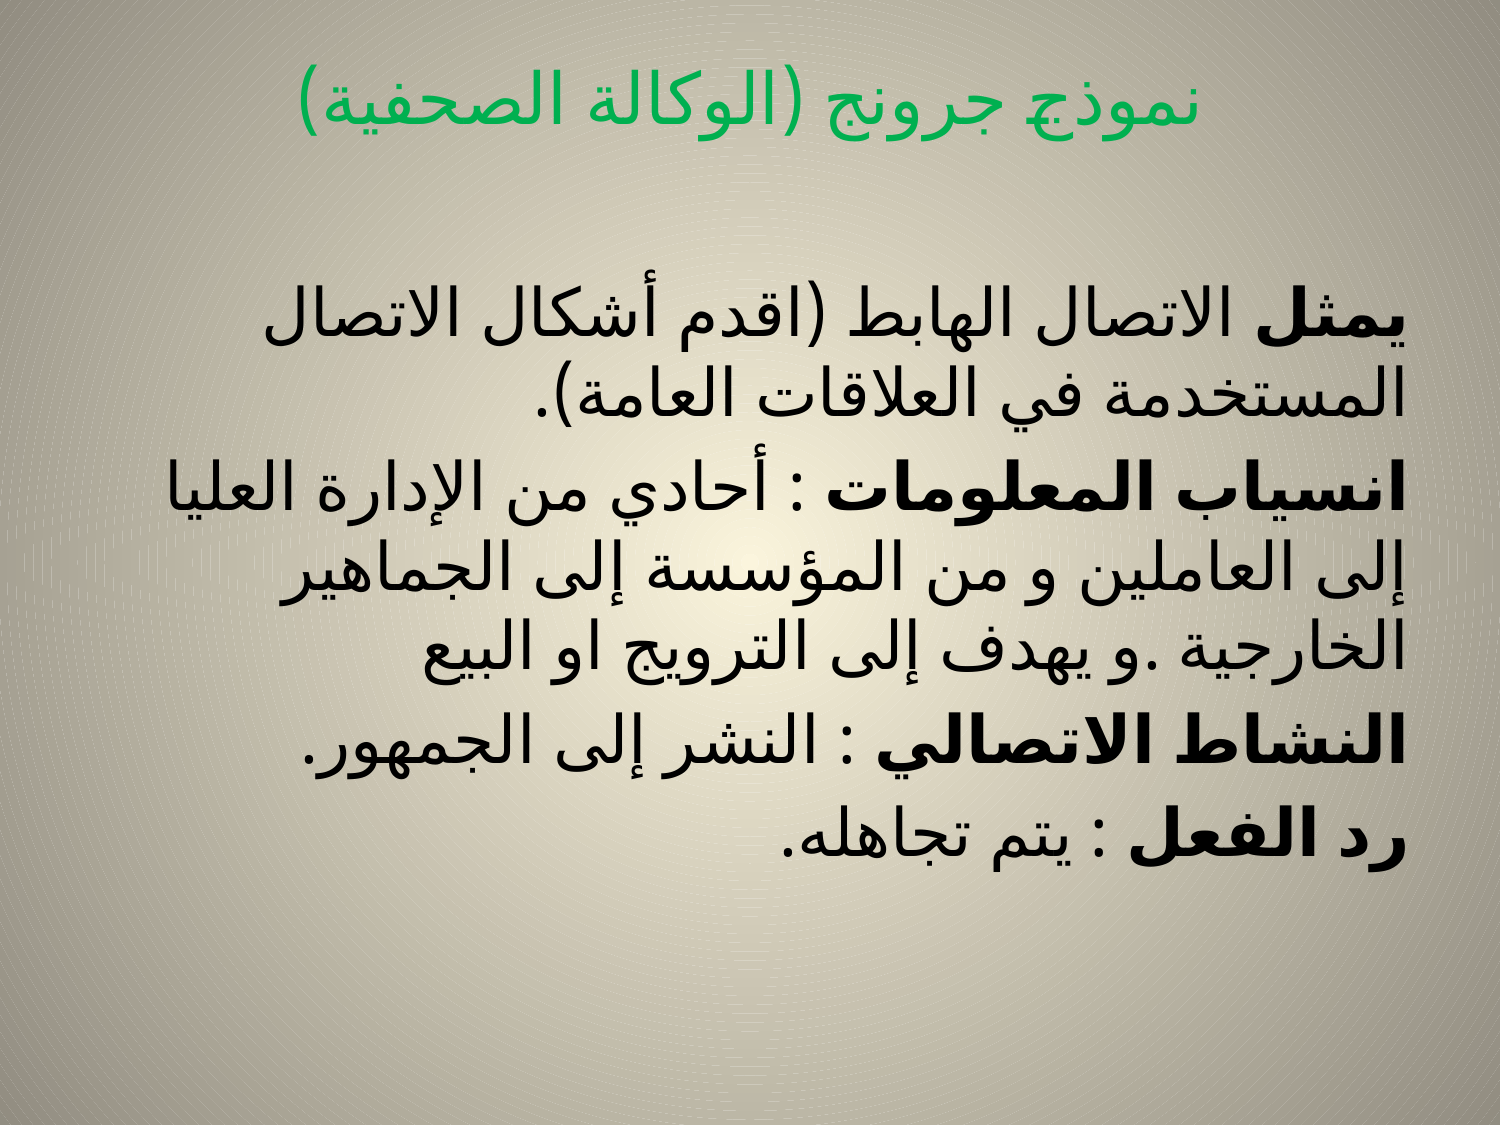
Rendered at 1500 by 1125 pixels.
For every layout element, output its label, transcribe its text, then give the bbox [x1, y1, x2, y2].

list يمثل الاتصال الهابط (اقدم أشكال الاتصال المستخدمة في العلاقات العامة). انسياب المعلومات : أحادي من الإدارة العليا إلى العاملين و من المؤسسة إلى الجماهير الخارجية .و يهدف إلى الترويج او البيع النشاط الاتصالي : النشر إلى الجمهور. رد الفعل : يتم تجاهله. [75, 262, 1425, 1005]
title نموذج جرونج (الوكالة الصحفية) [75, 45, 1425, 233]
